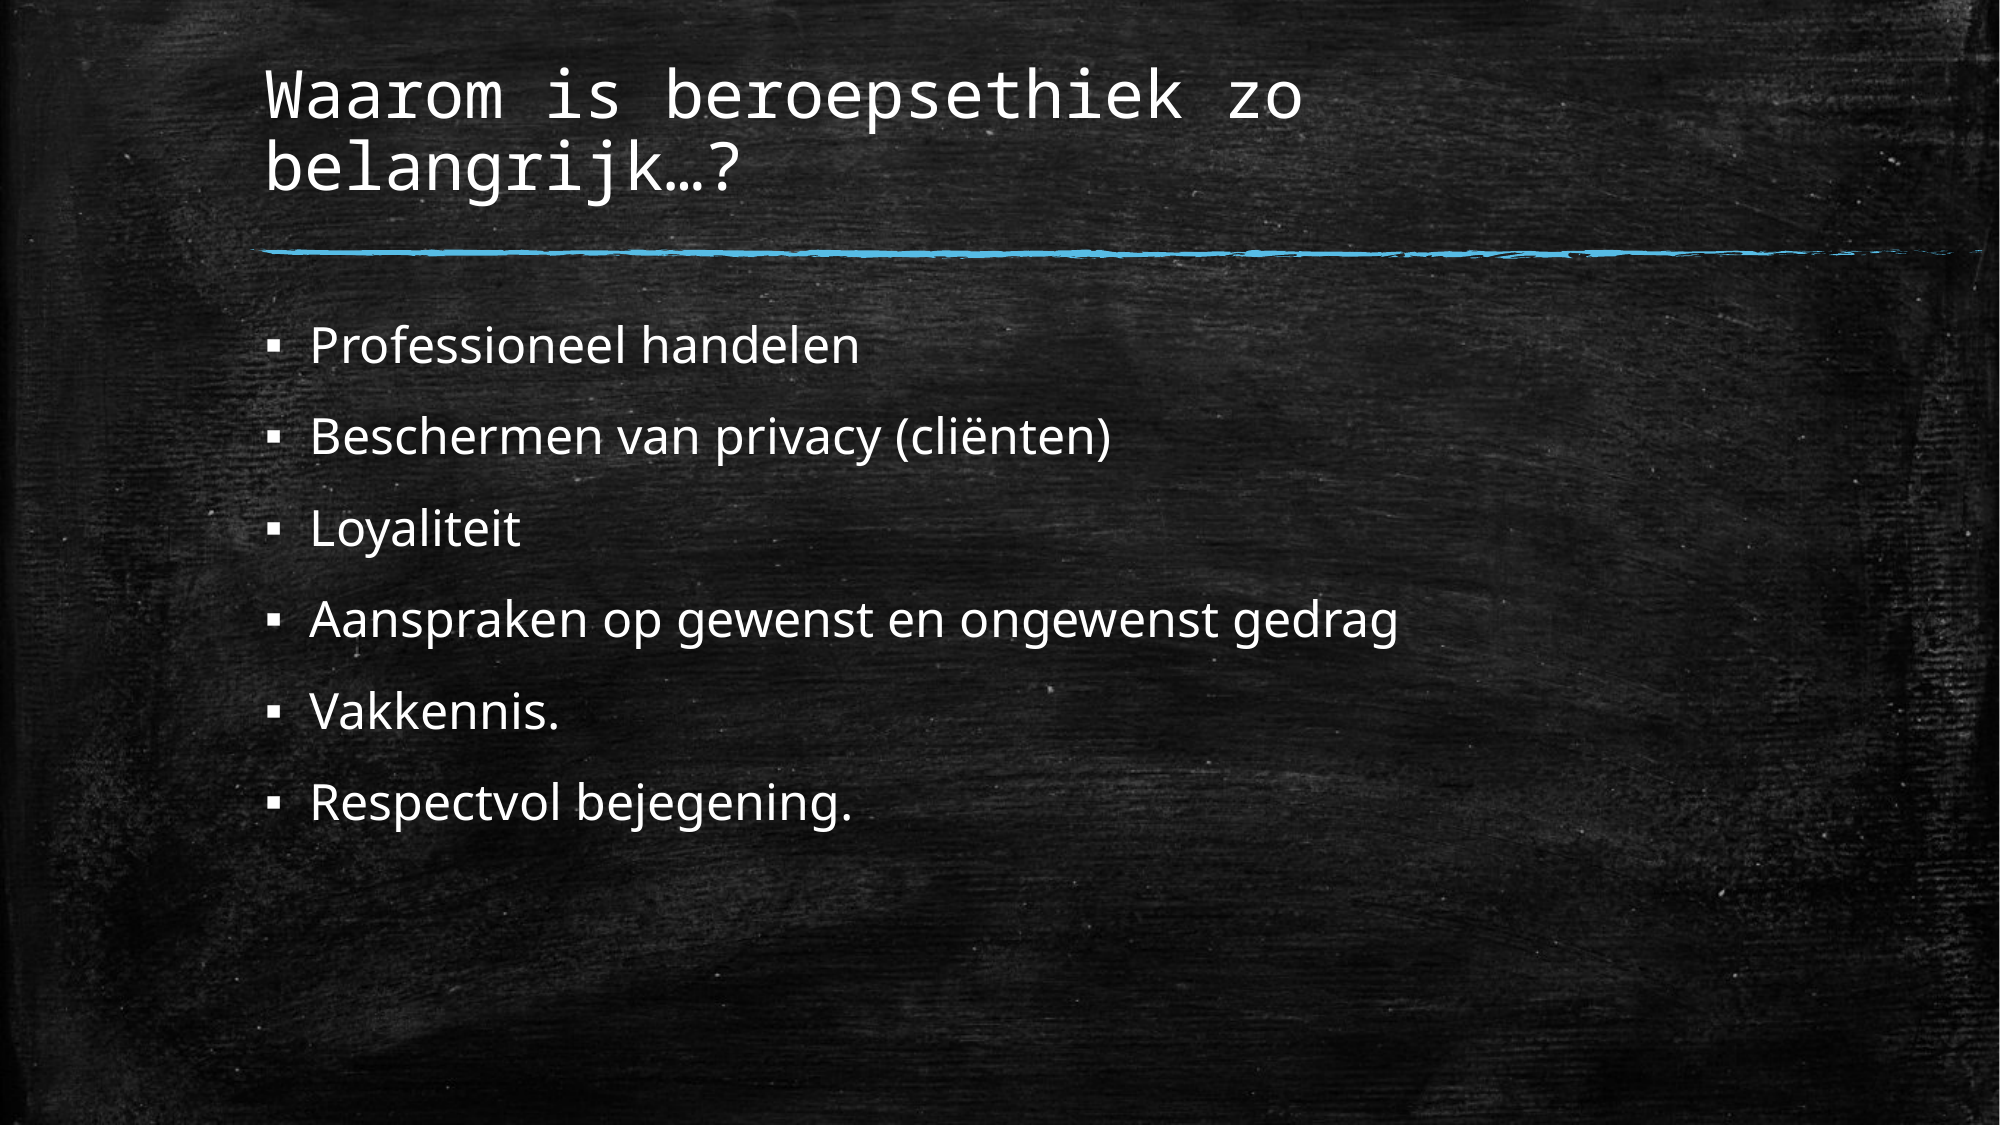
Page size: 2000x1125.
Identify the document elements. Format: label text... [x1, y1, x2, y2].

list Professioneel handelen Beschermen van privacy (cliënten) Loyaliteit Aanspraken op gewenst en ongewenst gedrag Vakkennis. Respectvol bejegening. [249, 312, 1750, 1013]
title Waarom is beroepsethiek zo belangrijk…? [249, 45, 1750, 213]
